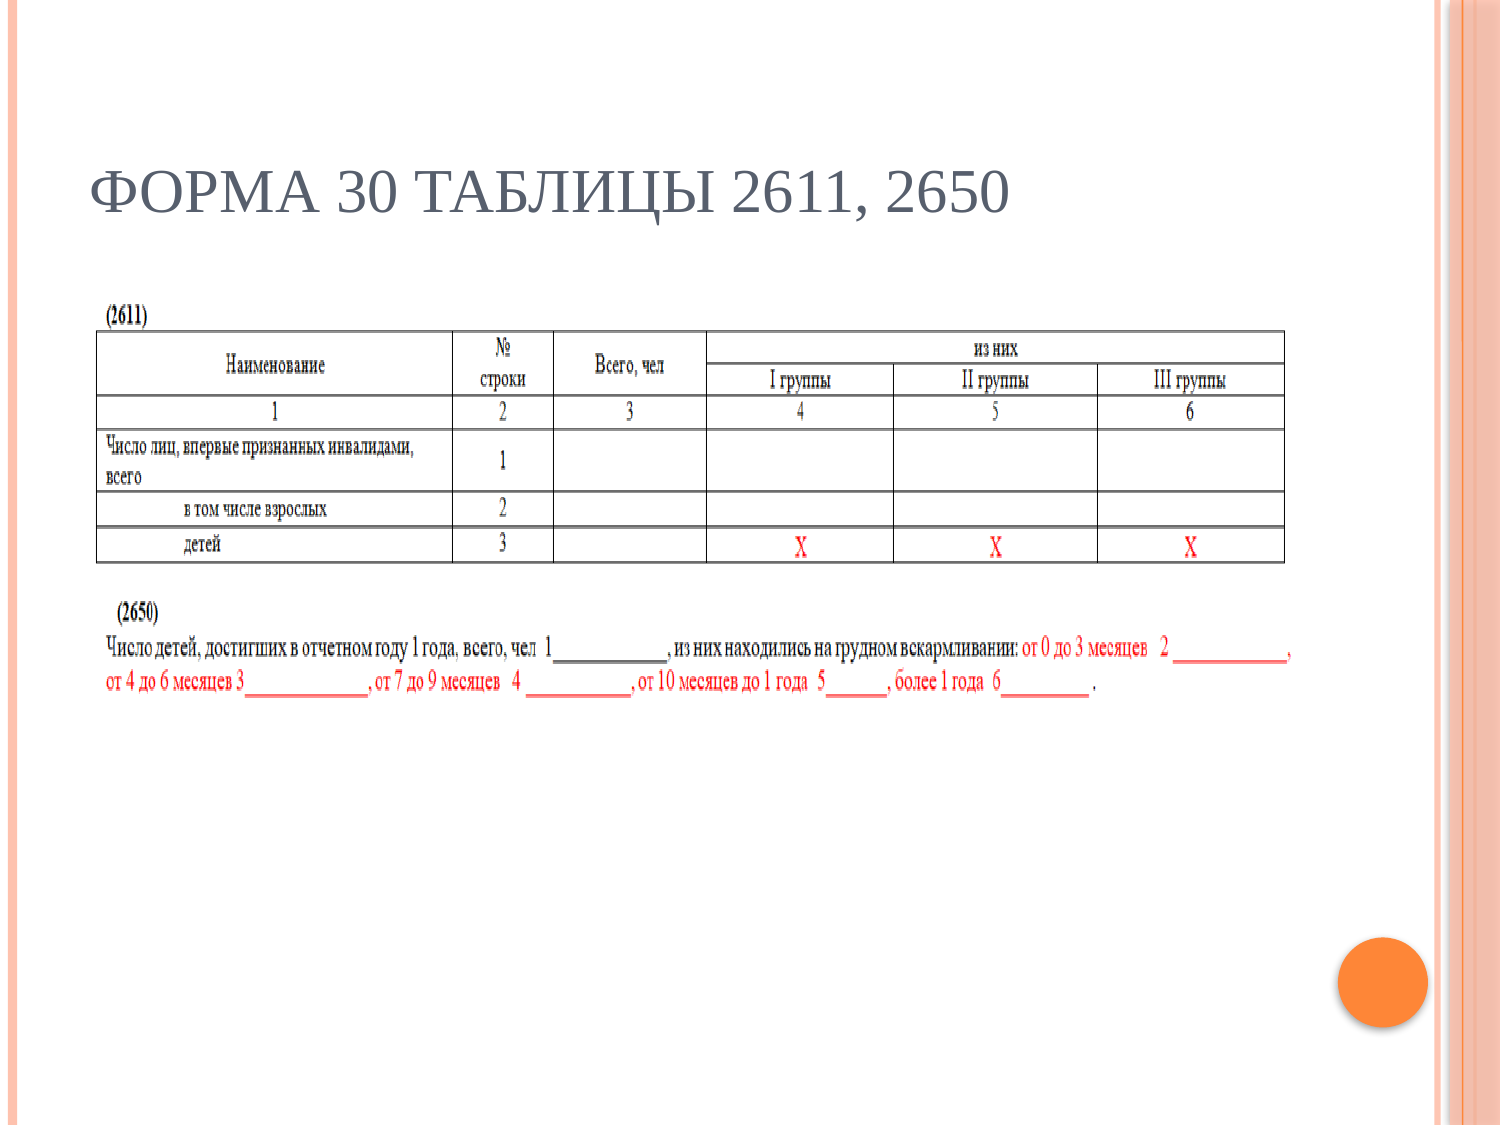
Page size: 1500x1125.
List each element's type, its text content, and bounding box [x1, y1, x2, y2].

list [74, 278, 1301, 752]
title Форма 30 Таблицы 2611, 2650 [75, 45, 1300, 233]
